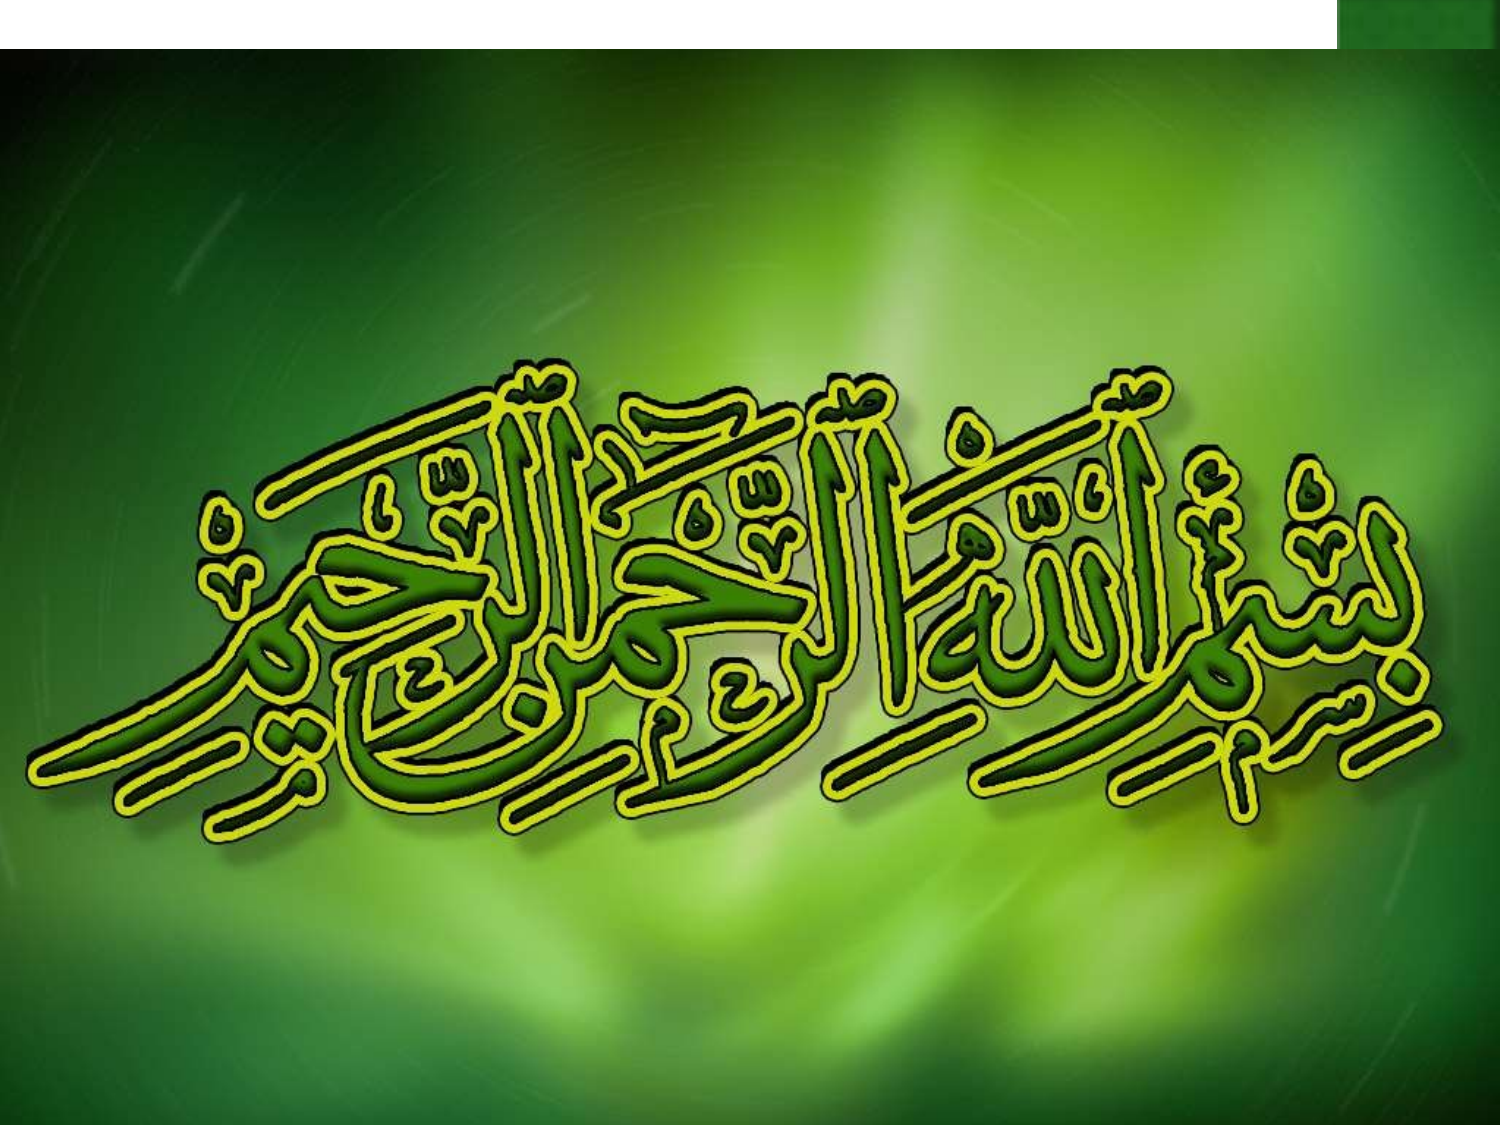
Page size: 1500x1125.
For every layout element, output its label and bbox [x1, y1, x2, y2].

text_box [0, 49, 1500, 1125]
text_box [1337, 0, 1500, 49]
